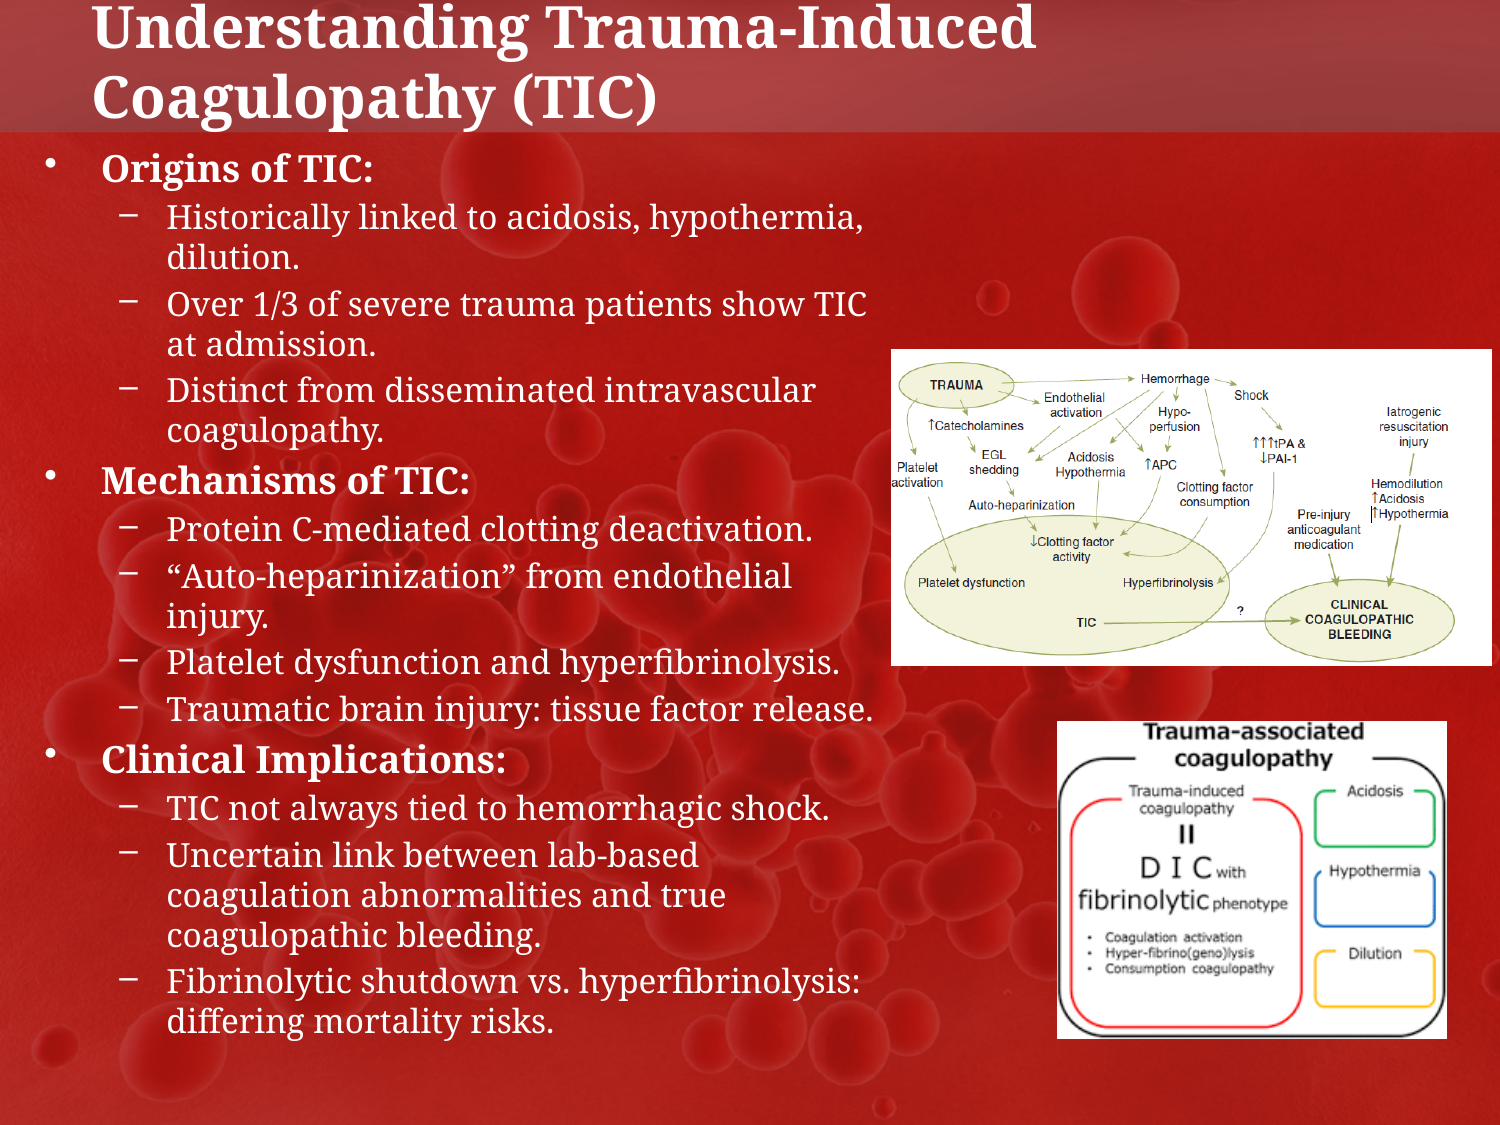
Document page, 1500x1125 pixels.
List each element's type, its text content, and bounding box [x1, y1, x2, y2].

picture [0, 0, 1500, 1125]
title Understanding Trauma-Induced Coagulopathy (TIC) [76, 18, 1448, 103]
list Origins of TIC: Historically linked to acidosis, hypothermia, dilution. Over 1/3 of severe trauma patients show TIC at admission. Distinct from disseminated intravascular coagulopathy. Mechanisms of TIC: Protein C-mediated clotting deactivation. “Auto-heparinization” from endothelial injury. Platelet dysfunction and hyperfibrinolysis. Traumatic brain injury: tissue factor release. Clinical Implications: TIC not always tied to hemorrhagic shock. Uncertain link between lab-based coagulation abnormalities and true coagulopathic bleeding. Fibrinolytic shutdown vs. hyperfibrinolysis: differing mortality risks. [29, 136, 892, 1125]
